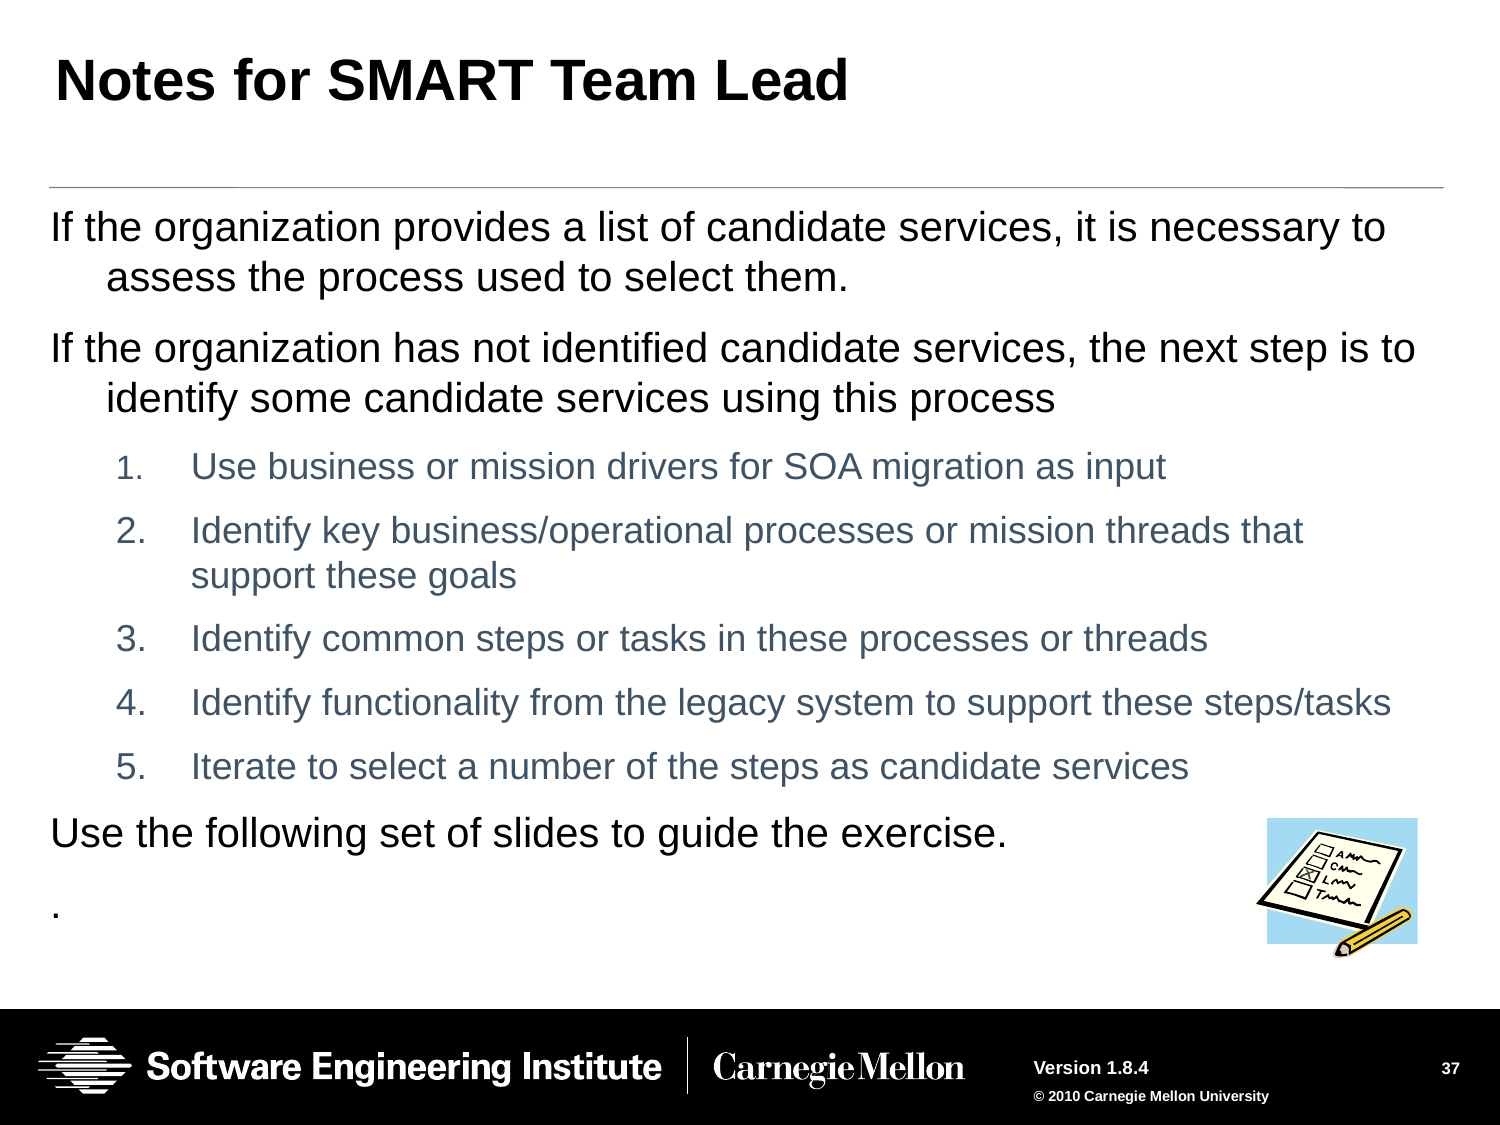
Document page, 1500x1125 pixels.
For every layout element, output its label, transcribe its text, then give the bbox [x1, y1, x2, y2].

title Notes for SMART Team Lead [55, 49, 1451, 114]
list If the organization provides a list of candidate services, it is necessary to assess the process used to select them. If the organization has not identified candidate services, the next step is to identify some candidate services using this process Use business or mission drivers for SOA migration as input Identify key business/operational processes or mission threads that support these goals Identify common steps or tasks in these processes or threads Identify functionality from the legacy system to support these steps/tasks Iterate to select a number of the steps as candidate services Use the following set of slides to guide the exercise. . [49, 199, 1430, 949]
picture [1251, 817, 1418, 959]
